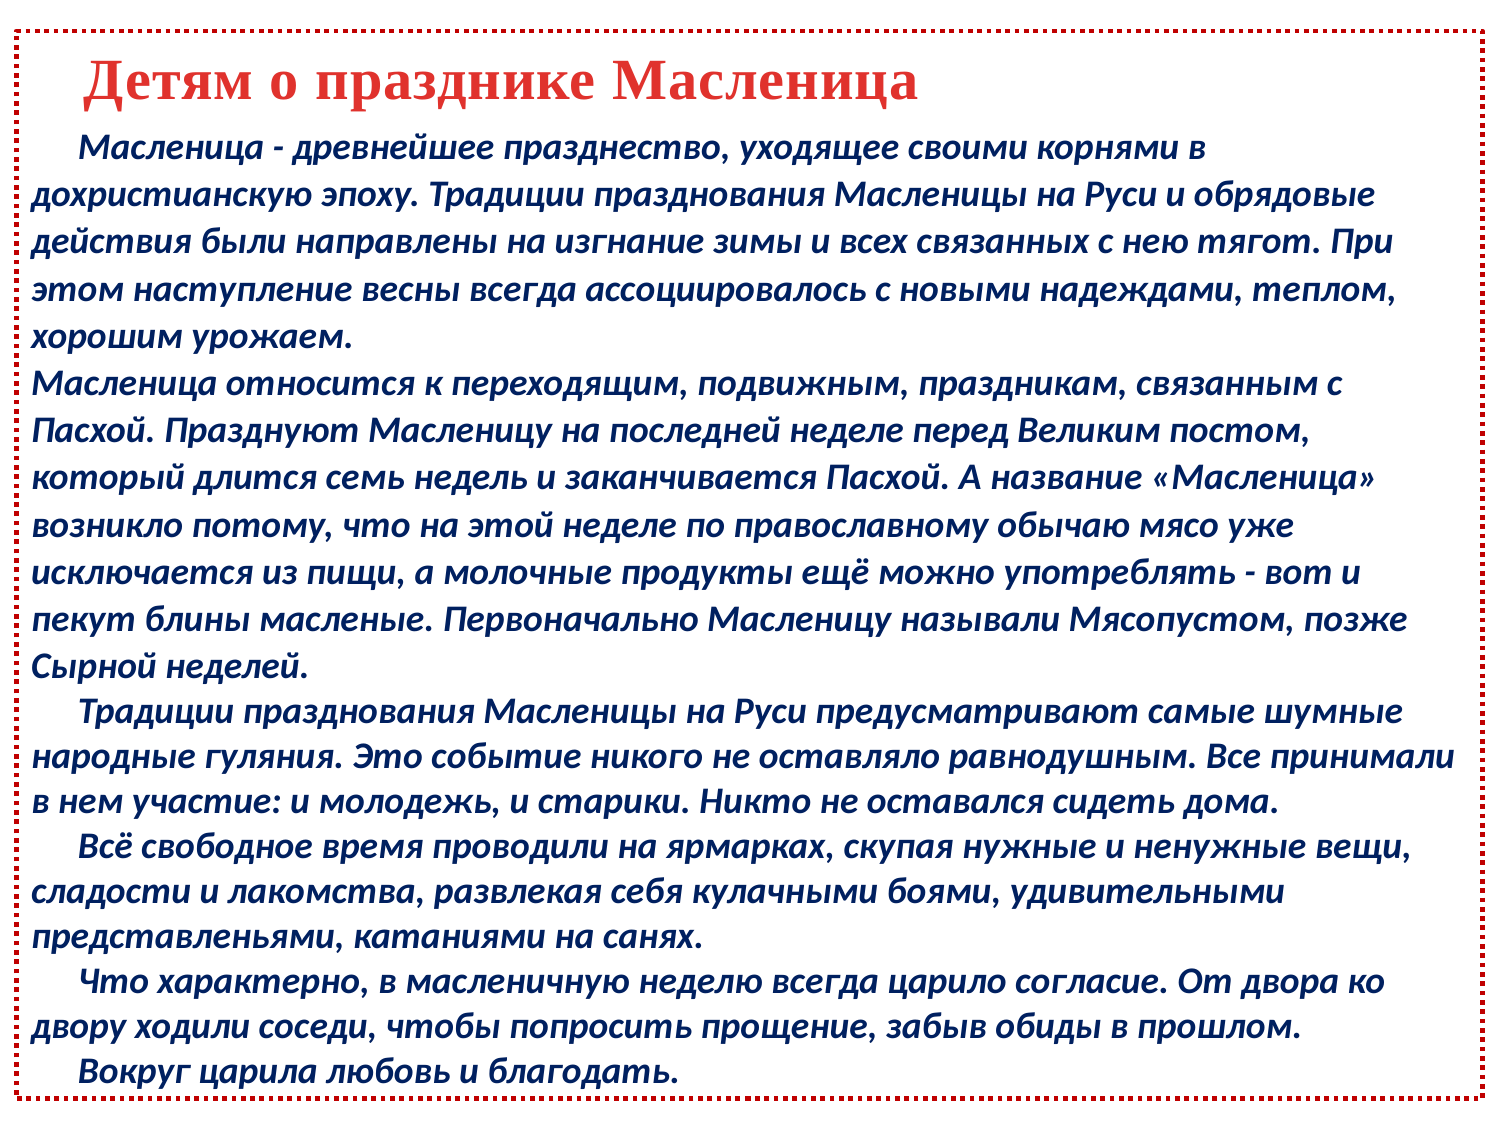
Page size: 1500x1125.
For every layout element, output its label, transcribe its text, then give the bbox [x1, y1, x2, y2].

text_box Детям о празднике Масленица Масленица - древнейшее празднество, уходящее своими корнями в дохристианскую эпоху. Традиции празднования Масленицы на Руси и обрядовые действия были направлены на изгнание зимы и всех связанных с нею тягот. При этом наступление весны всегда ассоциировалось с новыми надеждами, теплом, хорошим урожаем. Масленица относится к переходящим, подвижным, праздникам, связанным с Пасхой. Празднуют Масленицу на последней неделе перед Великим постом, который длится семь недель и заканчивается Пасхой. А название «Масленица» возникло потому, что на этой неделе по православному обычаю мясо уже исключается из пищи, а молочные продукты ещё можно употреблять - вот и пекут блины масленые. Первоначально Масленицу называли Мясопустом, позже Сырной неделей. Традиции празднования Масленицы на Руси предусматривают самые шумные народные гуляния. Это событие никого не оставляло равнодушным. Все принимали в нем участие: и молодежь, и старики. Никто не оставался сидеть дома. Всё свободное время проводили на ярмарках, скупая нужные и ненужные вещи, сладости и лакомства, развлекая себя кулачными боями, удивительными представленьями, катаниями на санях. Что характерно, в масленичную неделю всегда царило согласие. От двора ко двору ходили соседи, чтобы попросить прощение, забыв обиды в прошлом. Вокруг царила любовь и благодать. [16, 30, 1483, 1099]
